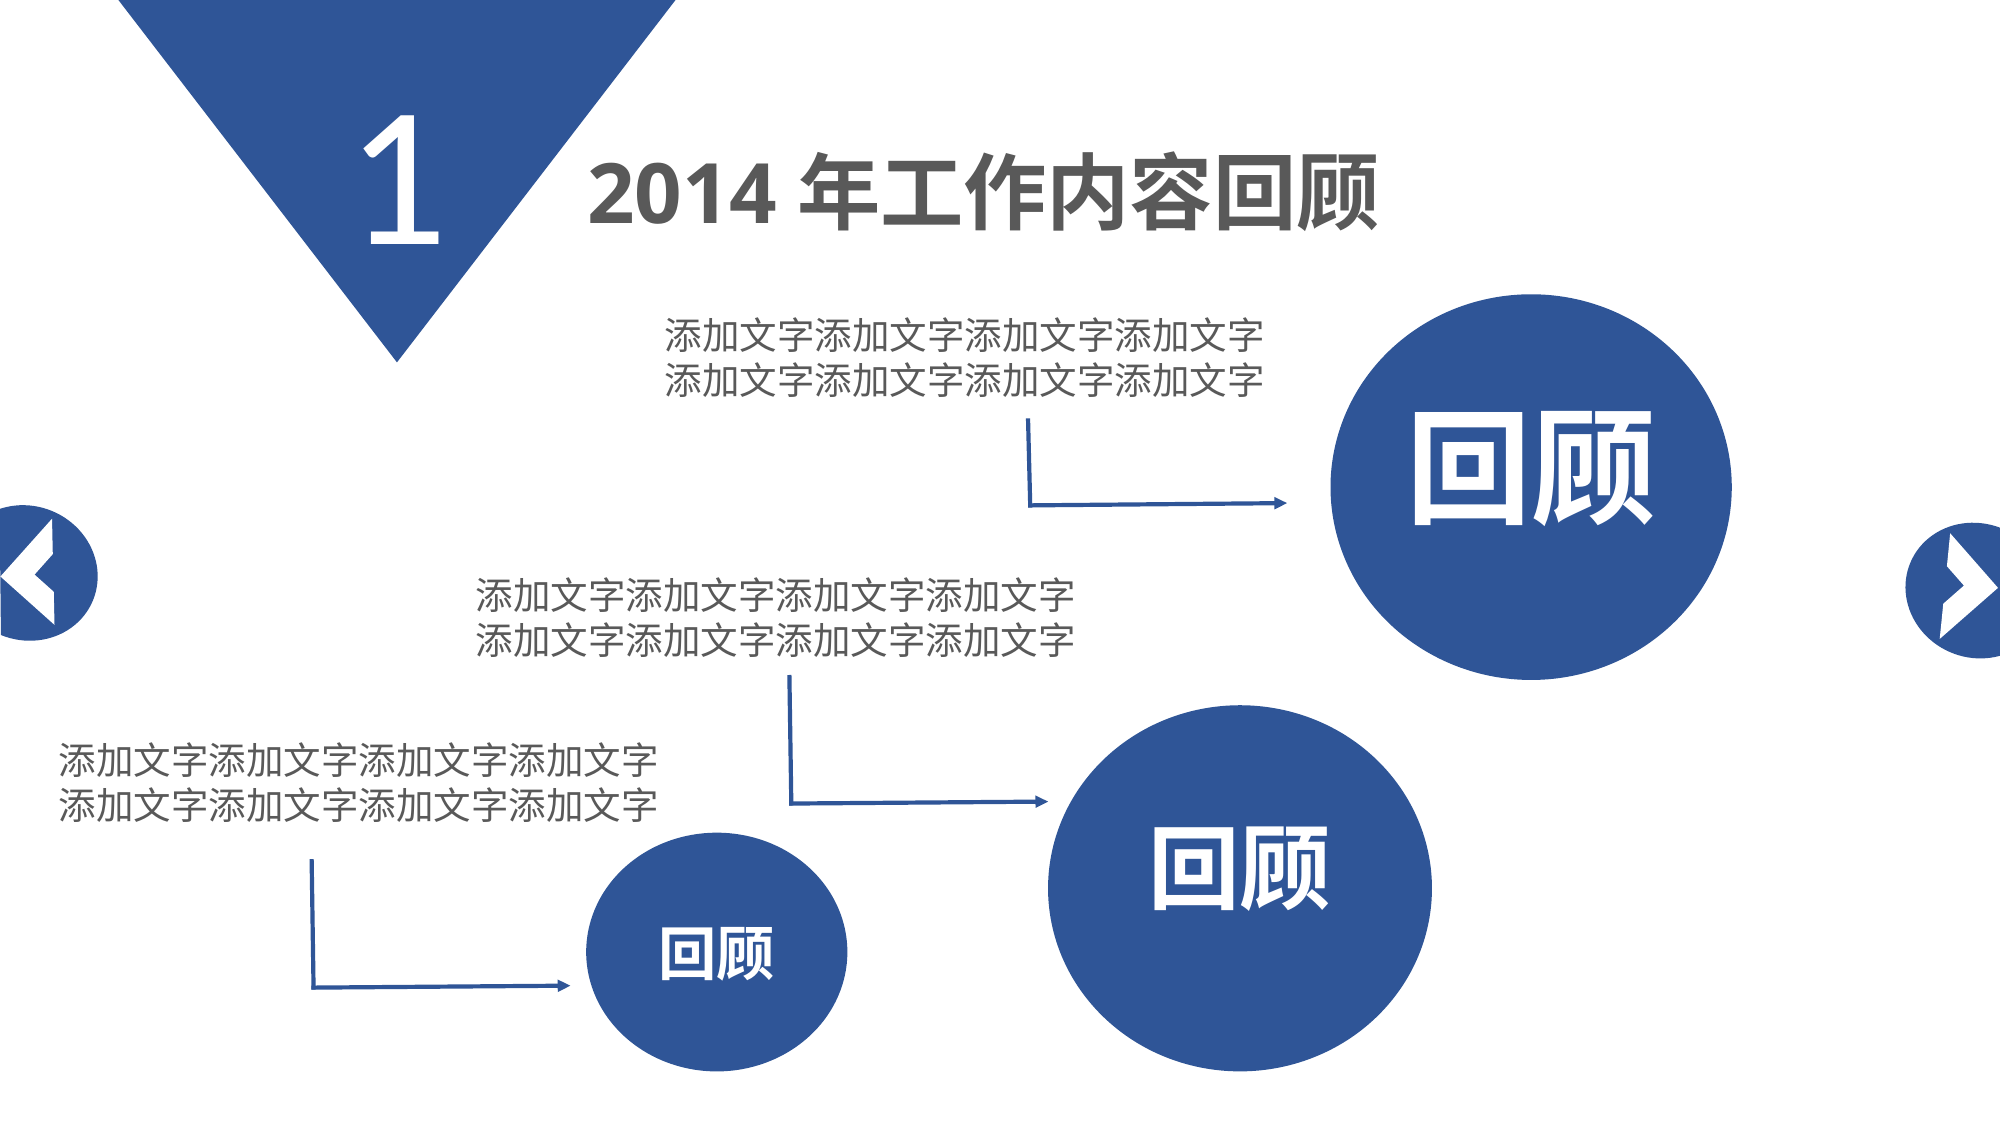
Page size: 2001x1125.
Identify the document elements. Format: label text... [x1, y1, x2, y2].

text_box 添加文字添加文字添加文字添加文字 添加文字添加文字添加文字添加文字 [43, 729, 696, 835]
text_box 添加文字添加文字添加文字添加文字 添加文字添加文字添加文字添加文字 [649, 304, 1302, 410]
text_box 1 [331, 36, 463, 292]
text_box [789, 674, 1048, 806]
text_box [1938, 530, 2000, 642]
text_box 回顾 [585, 831, 849, 1073]
text_box [117, 0, 677, 279]
text_box [341, 292, 453, 365]
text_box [1027, 418, 1287, 508]
text_box 回顾 [1047, 704, 1434, 1073]
text_box 添加文字添加文字添加文字添加文字 添加文字添加文字添加文字添加文字 [461, 564, 1113, 670]
text_box [1904, 521, 2000, 660]
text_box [311, 858, 571, 990]
text_box 2014年工作内容回顾 [572, 132, 1395, 293]
text_box [0, 516, 56, 628]
text_box 回顾 [1329, 293, 1733, 681]
text_box [0, 504, 99, 642]
